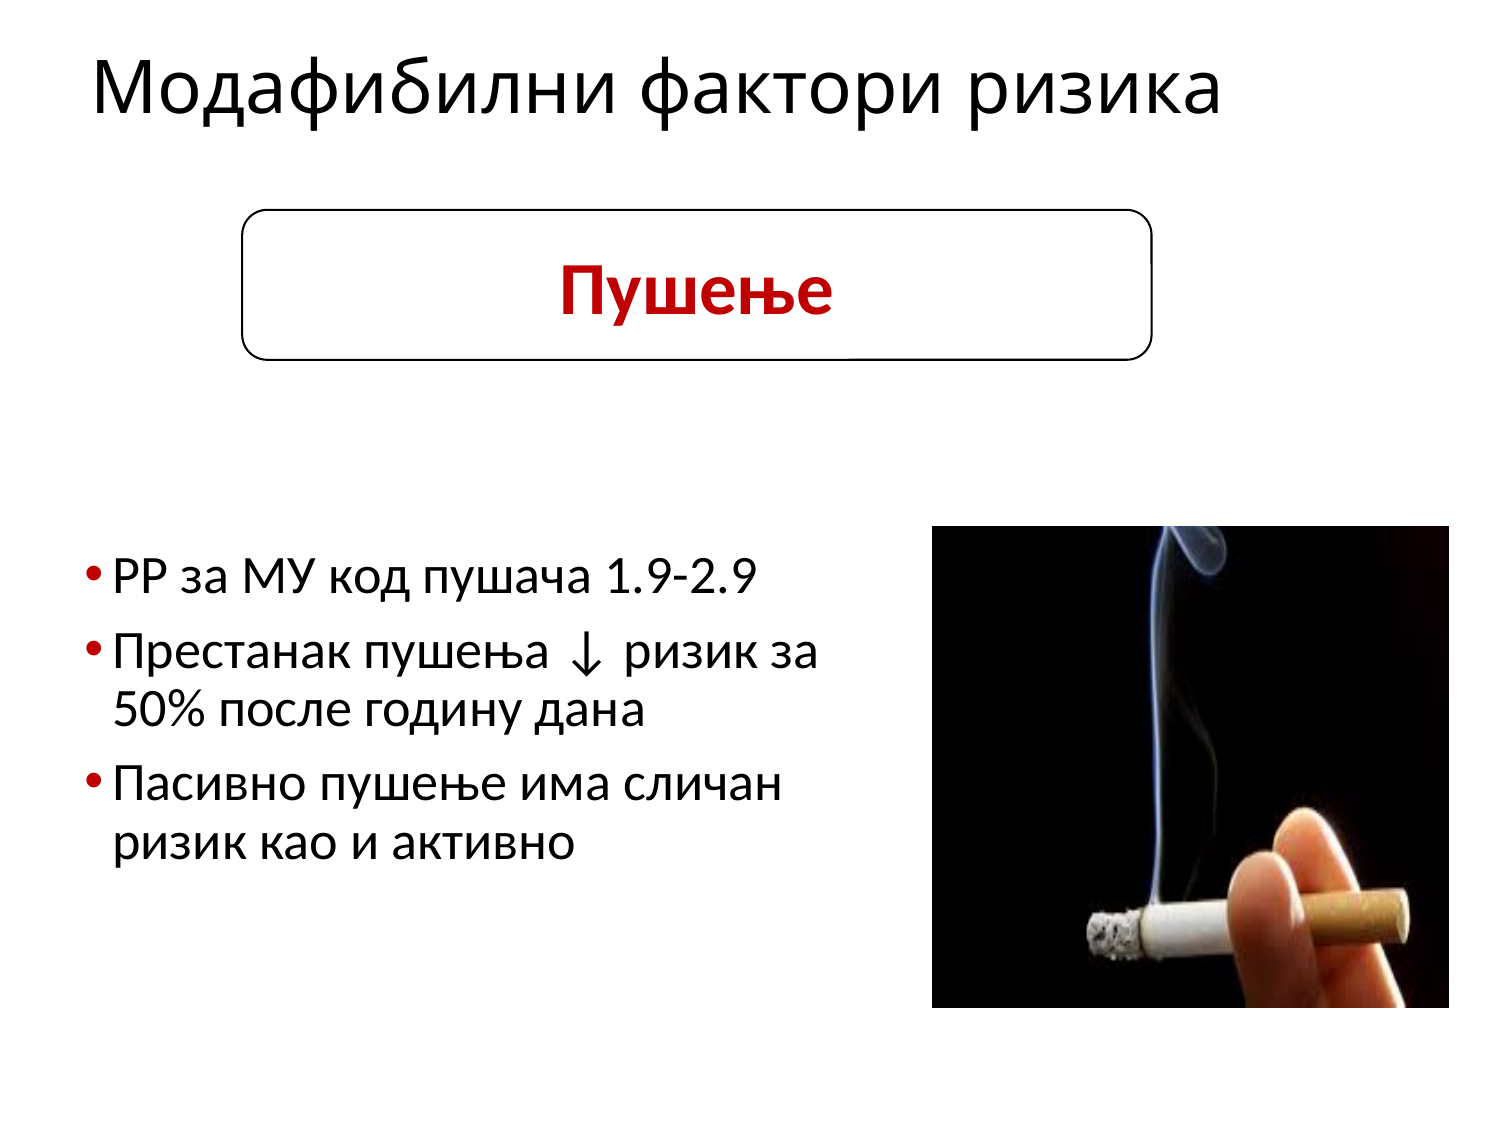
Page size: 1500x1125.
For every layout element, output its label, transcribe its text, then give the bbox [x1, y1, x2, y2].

title Модафибилни фактори ризика [75, 40, 1451, 220]
text_box Пушење [241, 208, 1153, 361]
picture [932, 525, 1449, 1008]
list РР за МУ код пушача 1.9-2.9 Престанак пушења ↓ ризик за 50% после годину дана Пасивно пушење има сличан ризик као и активно [69, 326, 934, 1125]
